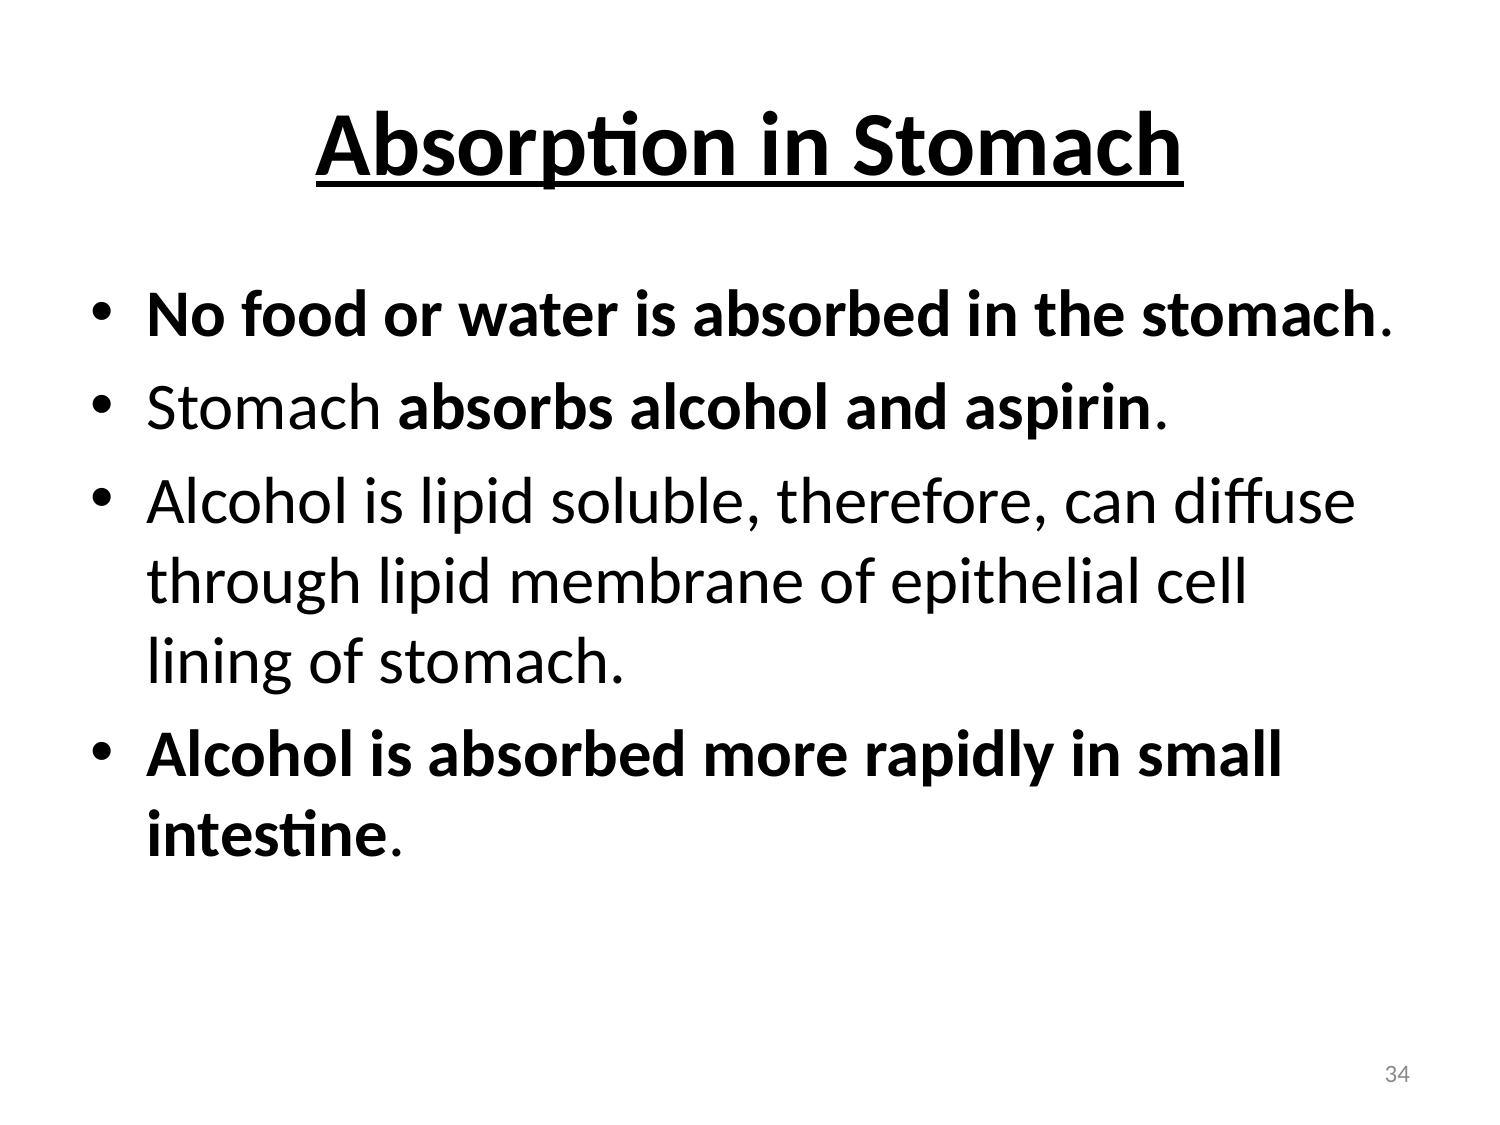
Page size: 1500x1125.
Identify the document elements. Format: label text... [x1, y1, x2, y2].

slide_number 34 [1074, 1042, 1425, 1103]
title Absorption in Stomach [75, 45, 1425, 233]
list No food or water is absorbed in the stomach. Stomach absorbs alcohol and aspirin. Alcohol is lipid soluble, therefore, can diffuse through lipid membrane of epithelial cell lining of stomach. Alcohol is absorbed more rapidly in small intestine. [75, 262, 1425, 1050]
